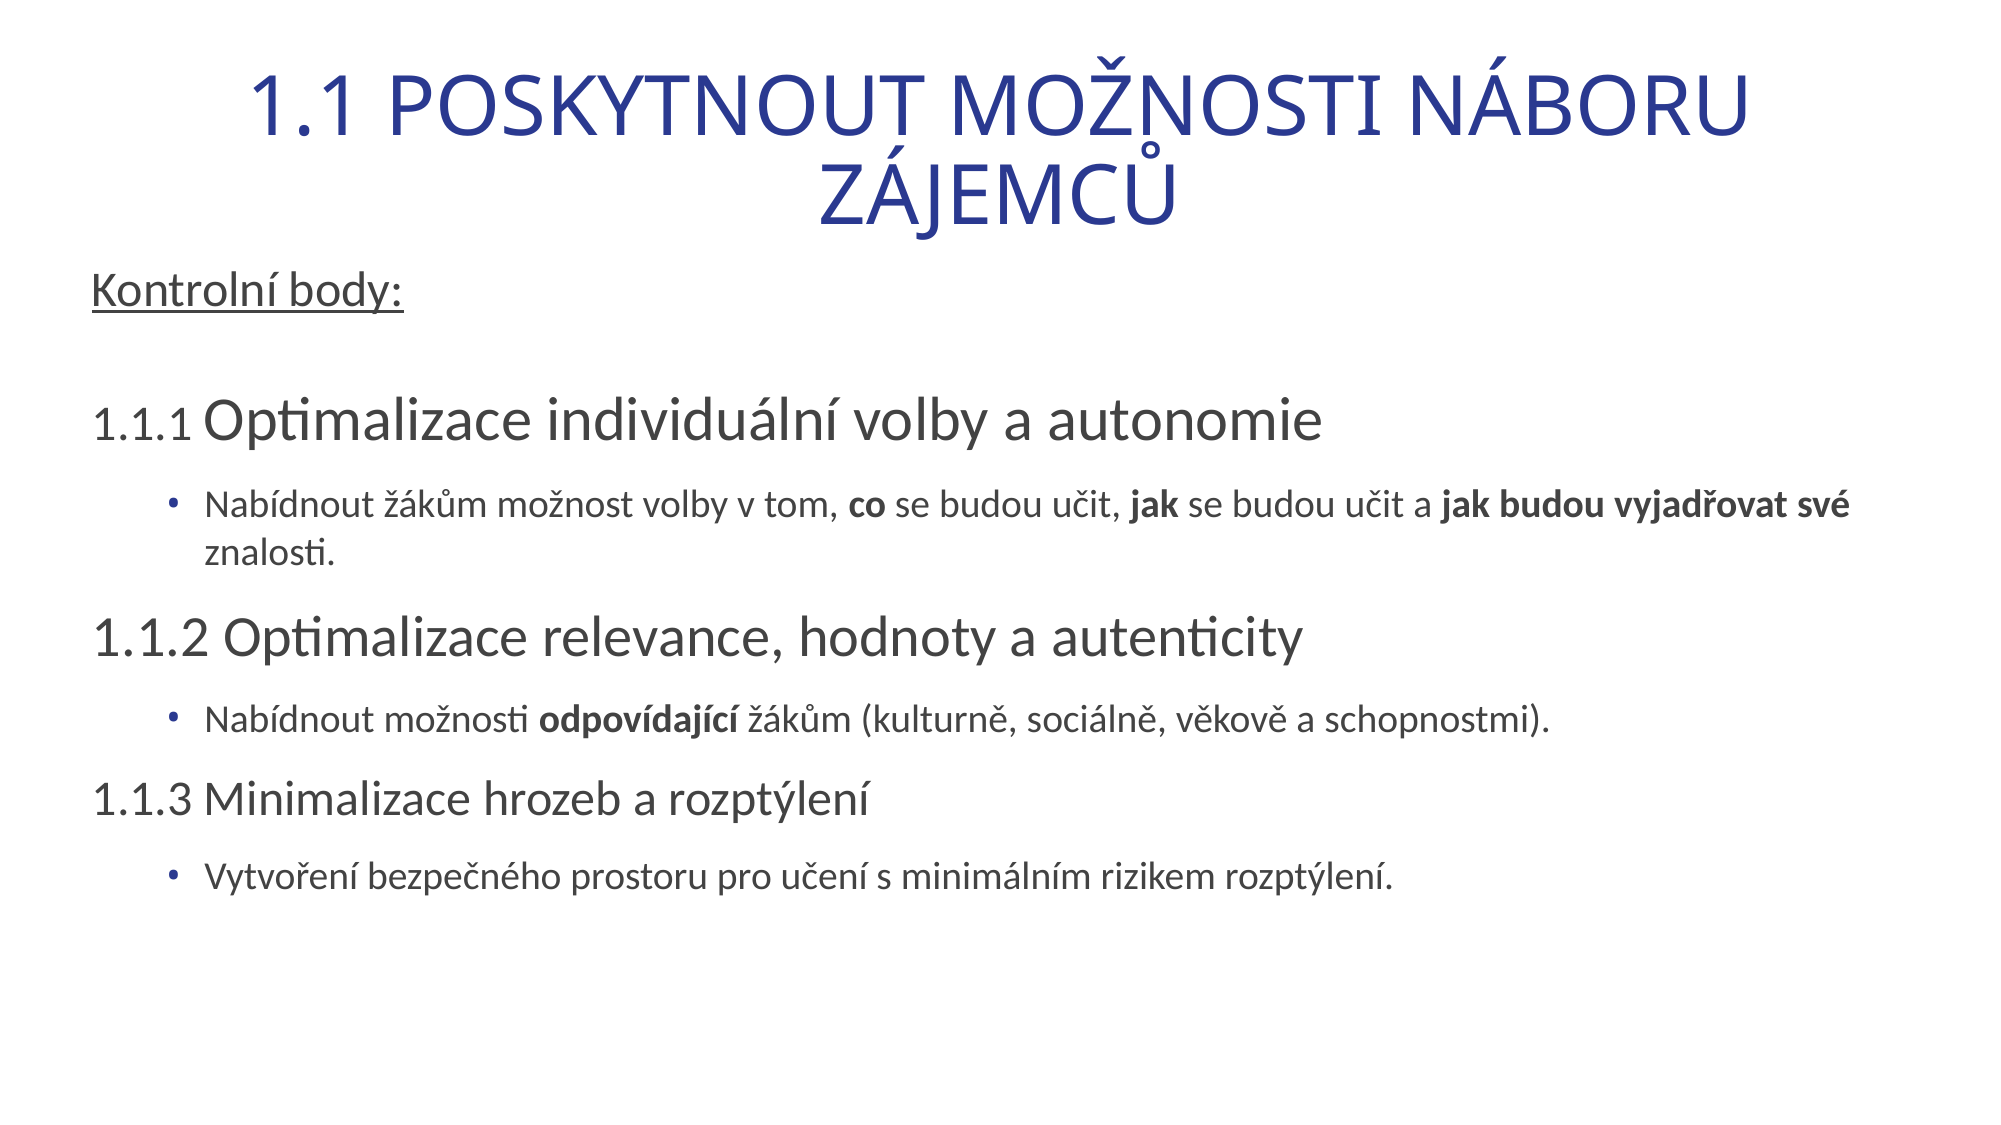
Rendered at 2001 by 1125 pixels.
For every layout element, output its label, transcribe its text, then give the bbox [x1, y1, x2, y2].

list Kontrolní body: 1.1.1 Optimalizace individuální volby a autonomie Nabídnout žákům možnost volby v tom, co se budou učit, jak se budou učit a jak budou vyjadřovat své znalosti. 1.1.2 Optimalizace relevance, hodnoty a autenticity Nabídnout možnosti odpovídající žákům (kulturně, sociálně, věkově a schopnostmi). 1.1.3 Minimalizace hrozeb a rozptýlení Vytvoření bezpečného prostoru pro učení s minimálním rizikem rozptýlení. [76, 237, 1923, 1059]
title 1.1 POSKYTNOUT MOŽNOSTI NÁBORU ZÁJEMCŮ [45, 44, 1955, 262]
